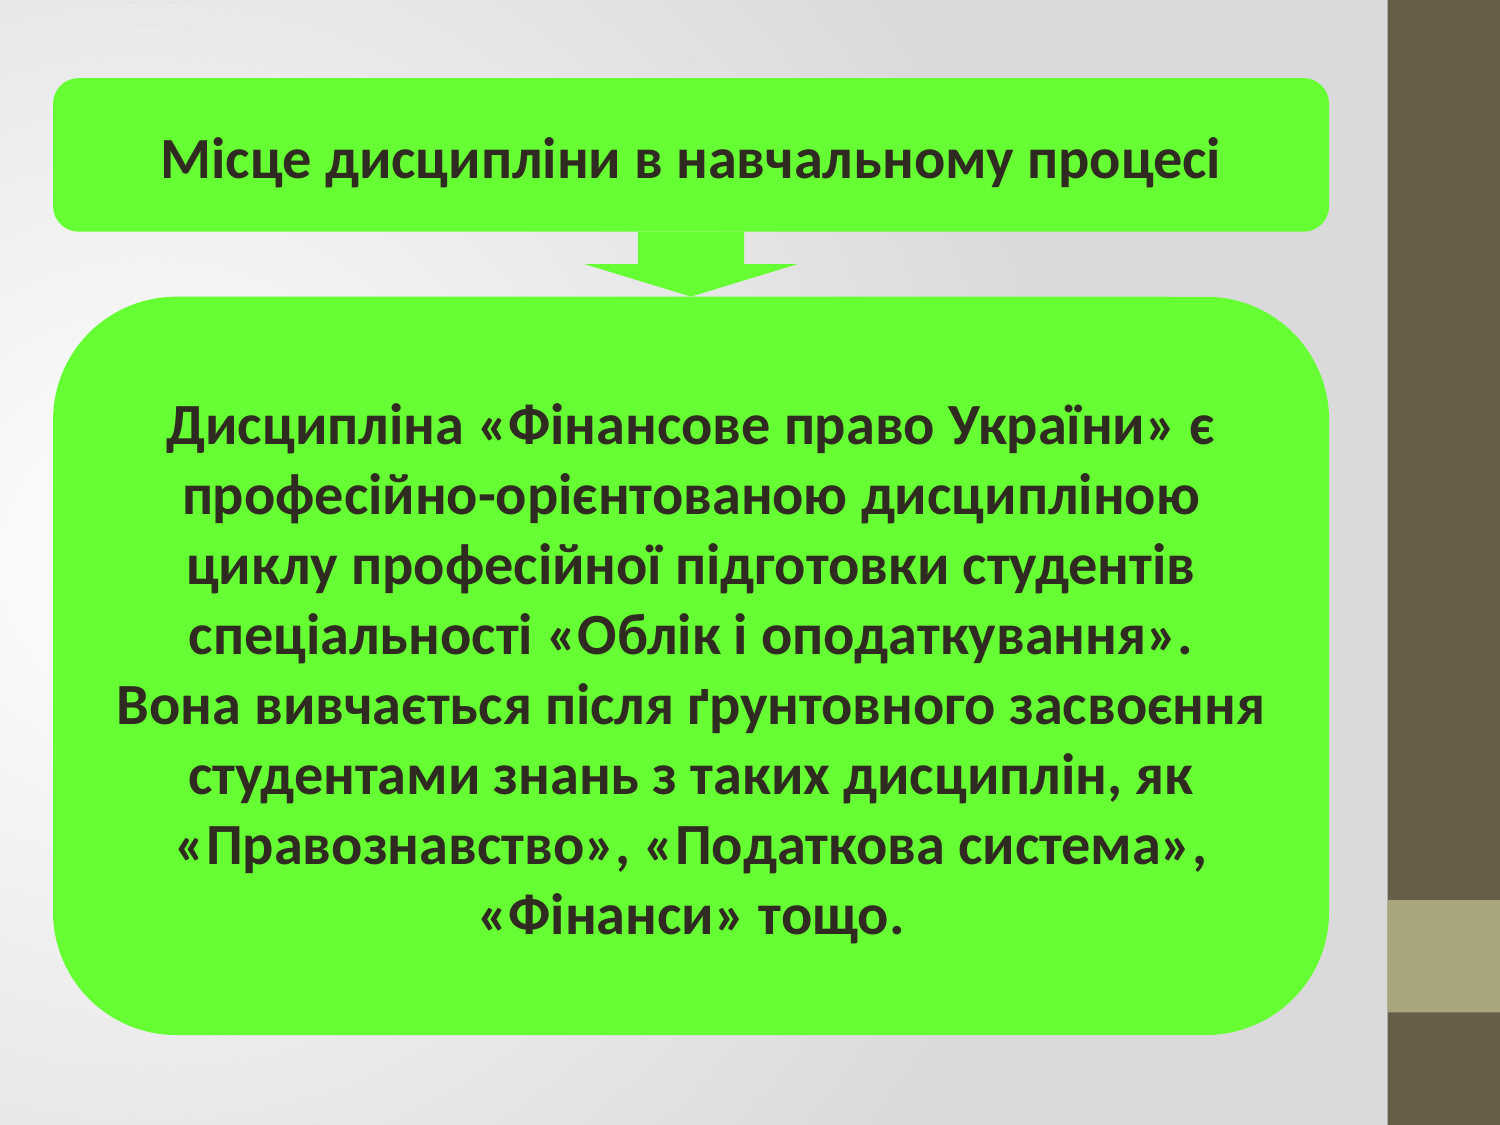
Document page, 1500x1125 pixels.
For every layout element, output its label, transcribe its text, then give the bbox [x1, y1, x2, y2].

text_box [582, 229, 800, 299]
text_box Дисципліна «Фінансове право України» є професійно-орієнтованою дисципліною циклу професійної підготовки студентів спеціальності «Облік і оподаткування». Вона вивчається після ґрунтовного засвоєння студентами знань з таких дисциплін, як «Правознавство», «Податкова система», «Фінанси» тощо. [51, 295, 1331, 1037]
text_box Місце дисципліни в навчальному процесі [52, 77, 1331, 233]
